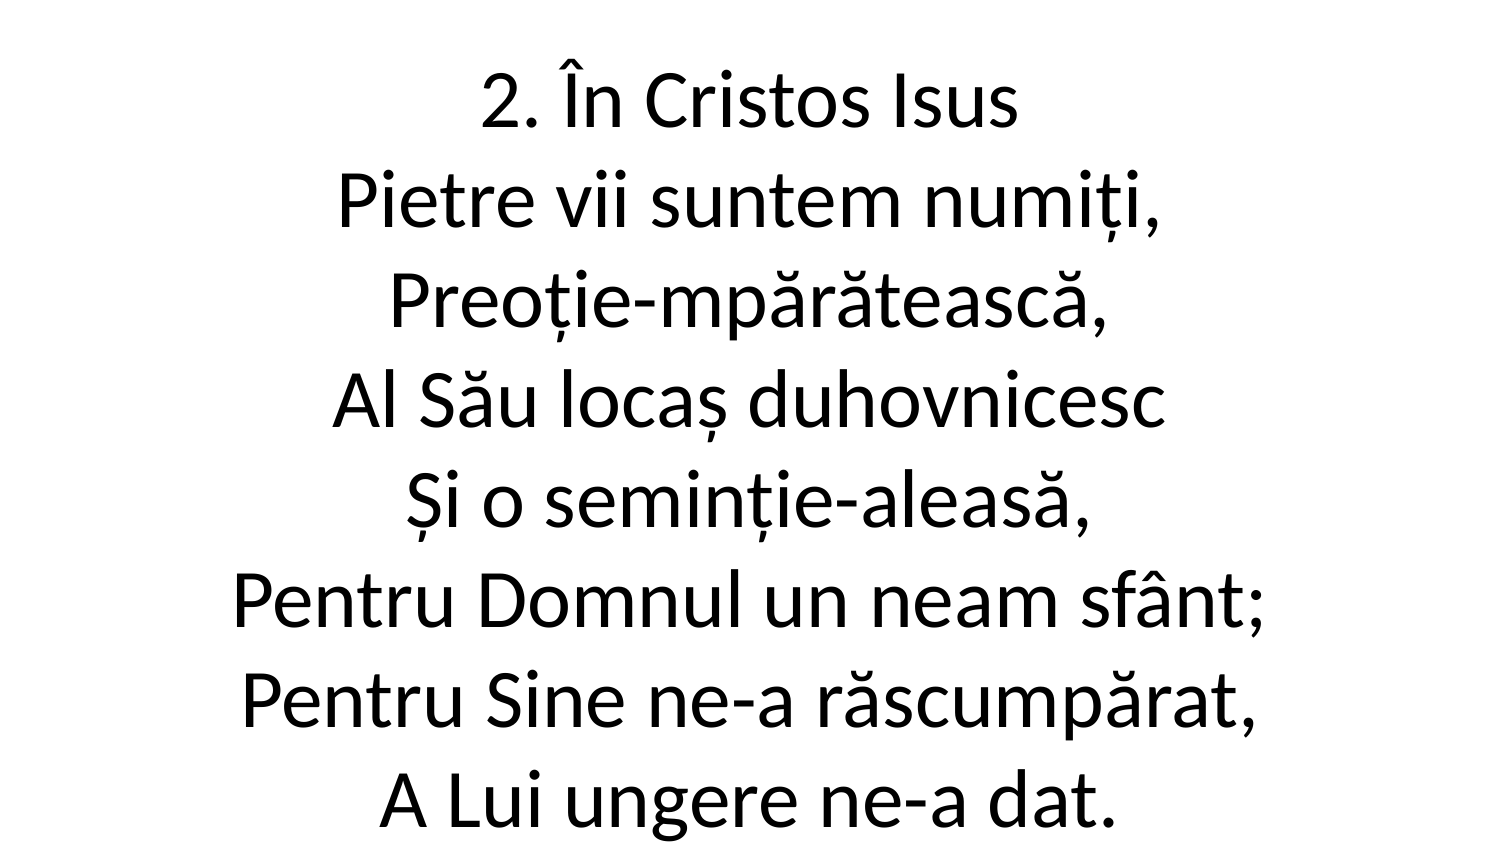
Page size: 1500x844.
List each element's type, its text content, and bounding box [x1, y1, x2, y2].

text_box 2. În Cristos Isus Pietre vii suntem numiți, Preoție-mpărătească, Al Său locaș duhovnicesc Și o seminție-aleasă, Pentru Domnul un neam sfânt; Pentru Sine ne-a răscumpărat, A Lui ungere ne-a dat. [216, 0, 1284, 844]
